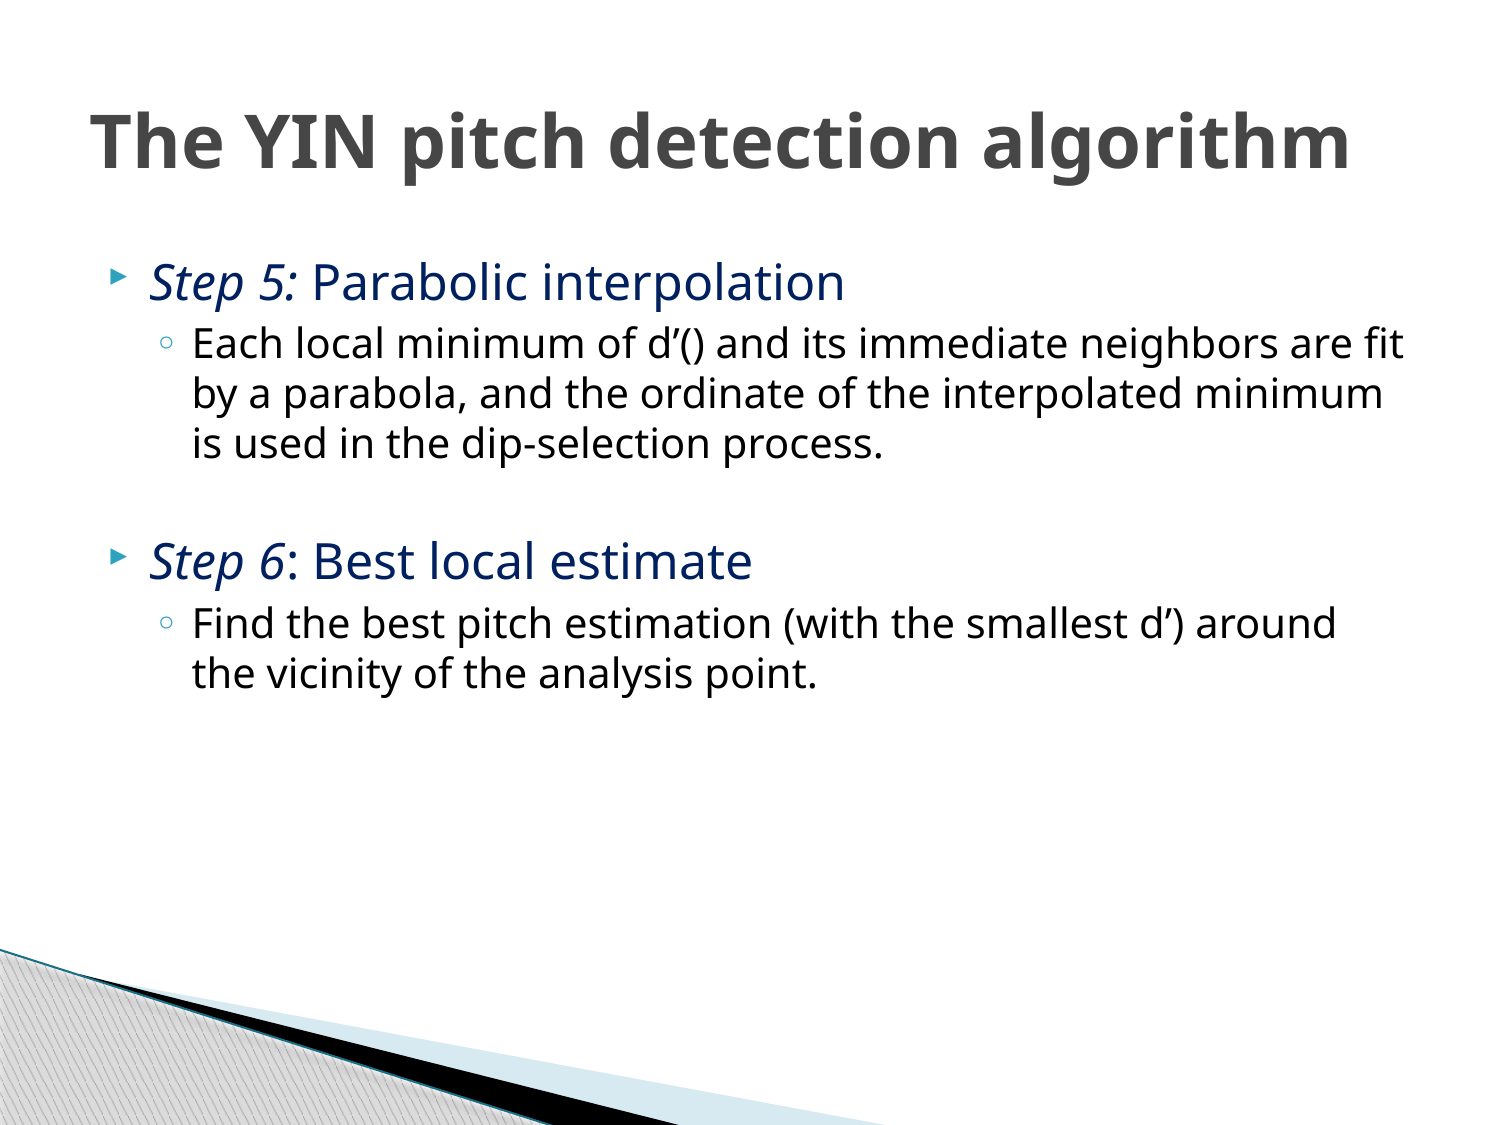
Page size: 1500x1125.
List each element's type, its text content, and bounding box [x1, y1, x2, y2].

title The YIN pitch detection algorithm [75, 45, 1425, 233]
